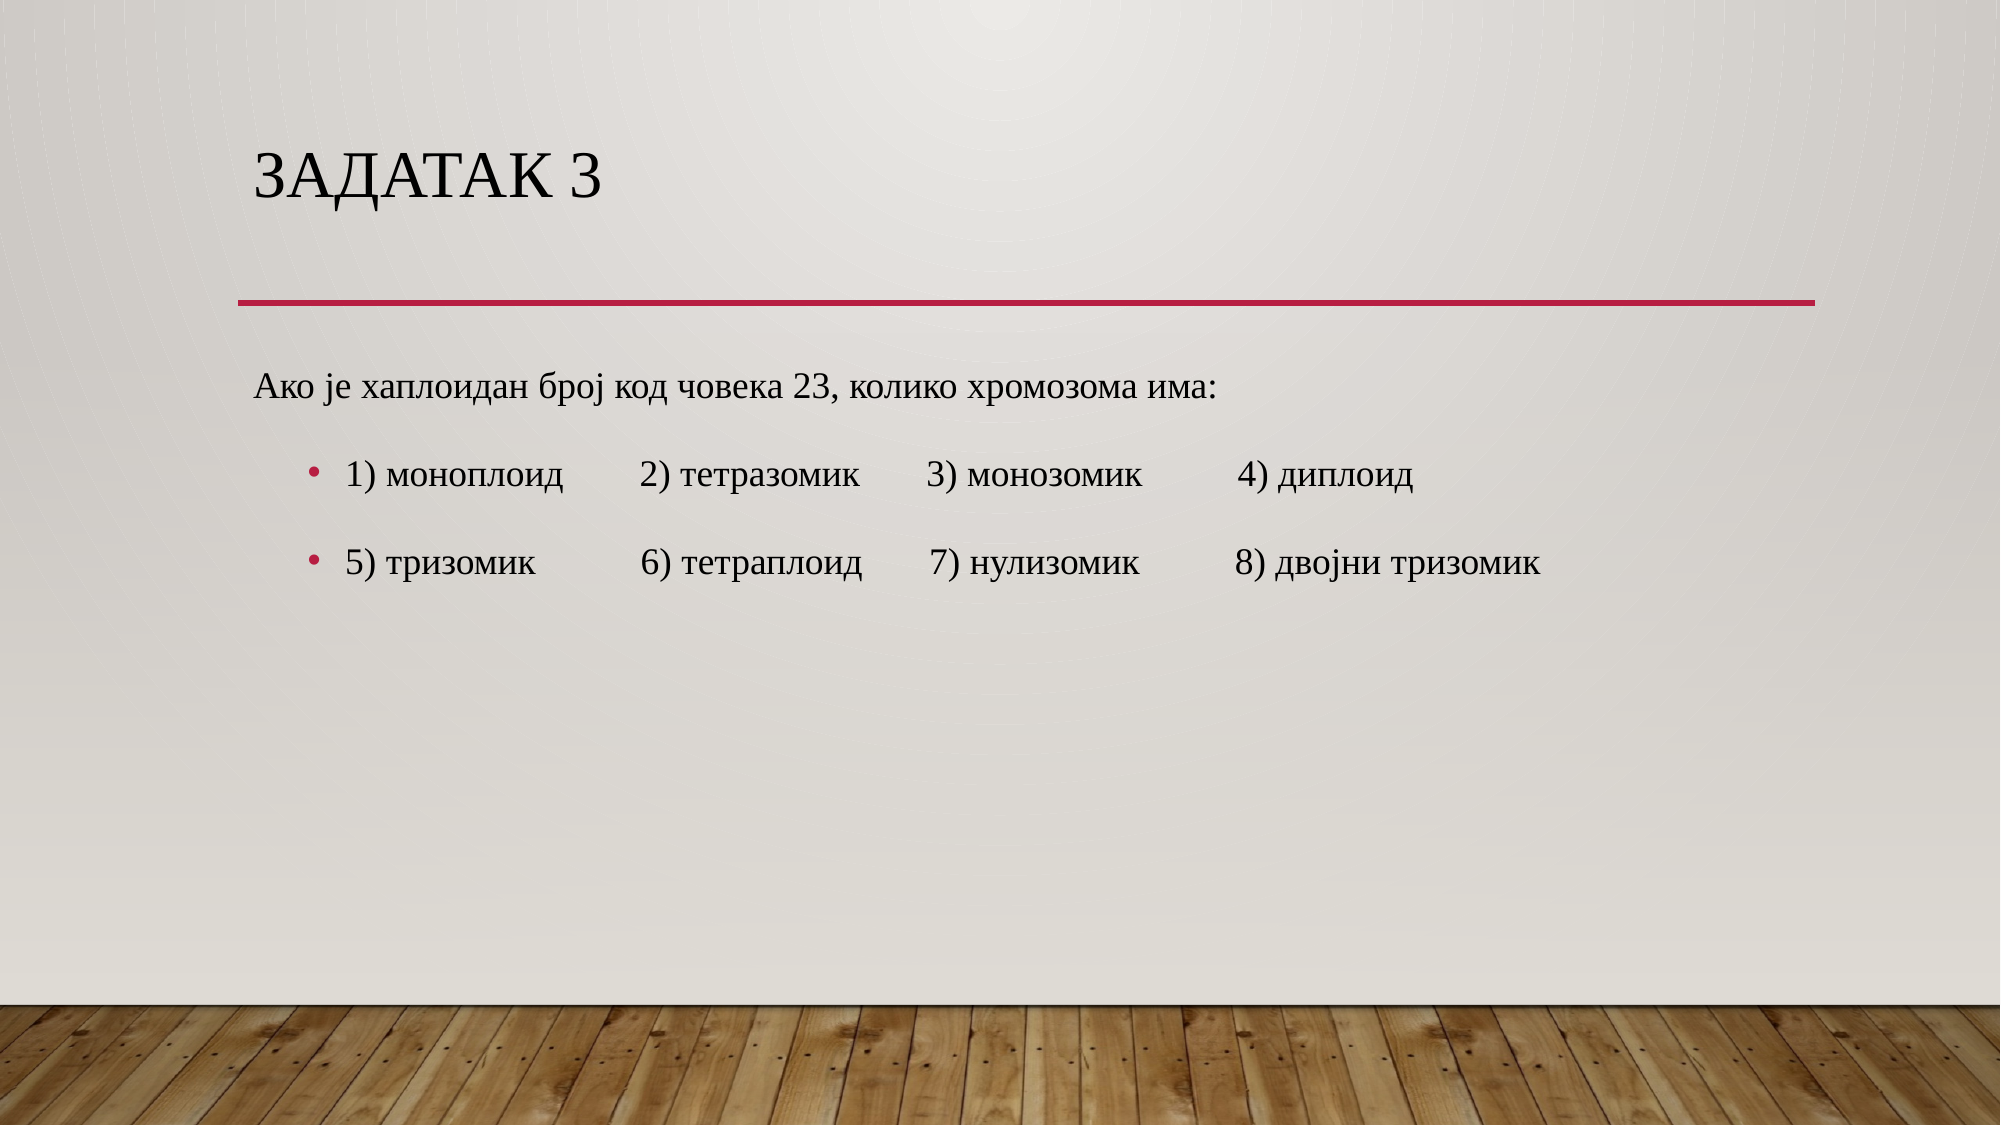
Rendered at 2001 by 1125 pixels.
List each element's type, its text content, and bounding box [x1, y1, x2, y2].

picture [0, 1005, 2000, 1125]
list Ако је хаплоидан број код човека 23, колико хромозома има: 1) моноплоид 2) тетразомик 3) монозомик 4) диплоид 5) тризомик 6) тетраплоид 7) нулизомик 8) двојни тризомик [238, 330, 1814, 897]
title Задатак 3 [238, 131, 1814, 305]
